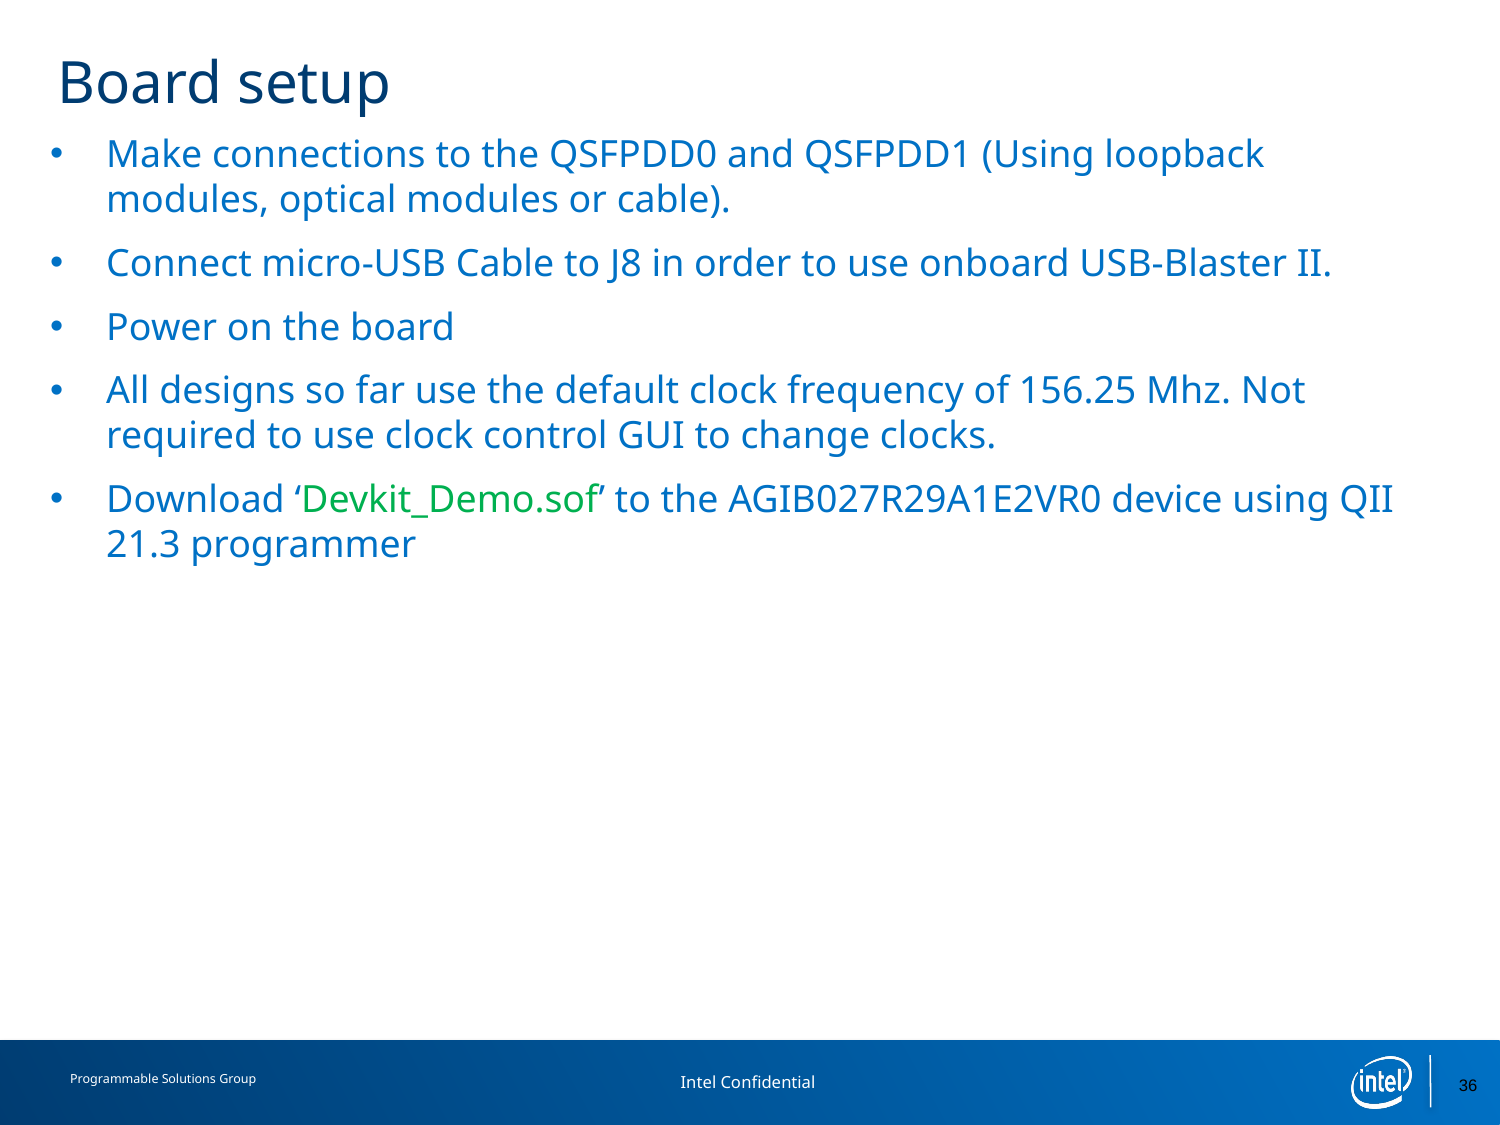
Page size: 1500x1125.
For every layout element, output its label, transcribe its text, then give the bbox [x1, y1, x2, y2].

list Make connections to the QSFPDD0 and QSFPDD1 (Using loopback modules, optical modules or cable). Connect micro-USB Cable to J8 in order to use onboard USB-Blaster II. Power on the board All designs so far use the default clock frequency of 156.25 Mhz. Not required to use clock control GUI to change clocks. Download ‘Devkit_Demo.sof’ to the AGIB027R29A1E2VR0 device using QII 21.3 programmer [50, 130, 1418, 981]
title Board setup [57, 44, 1425, 195]
slide_number 36 [1127, 1055, 1478, 1116]
